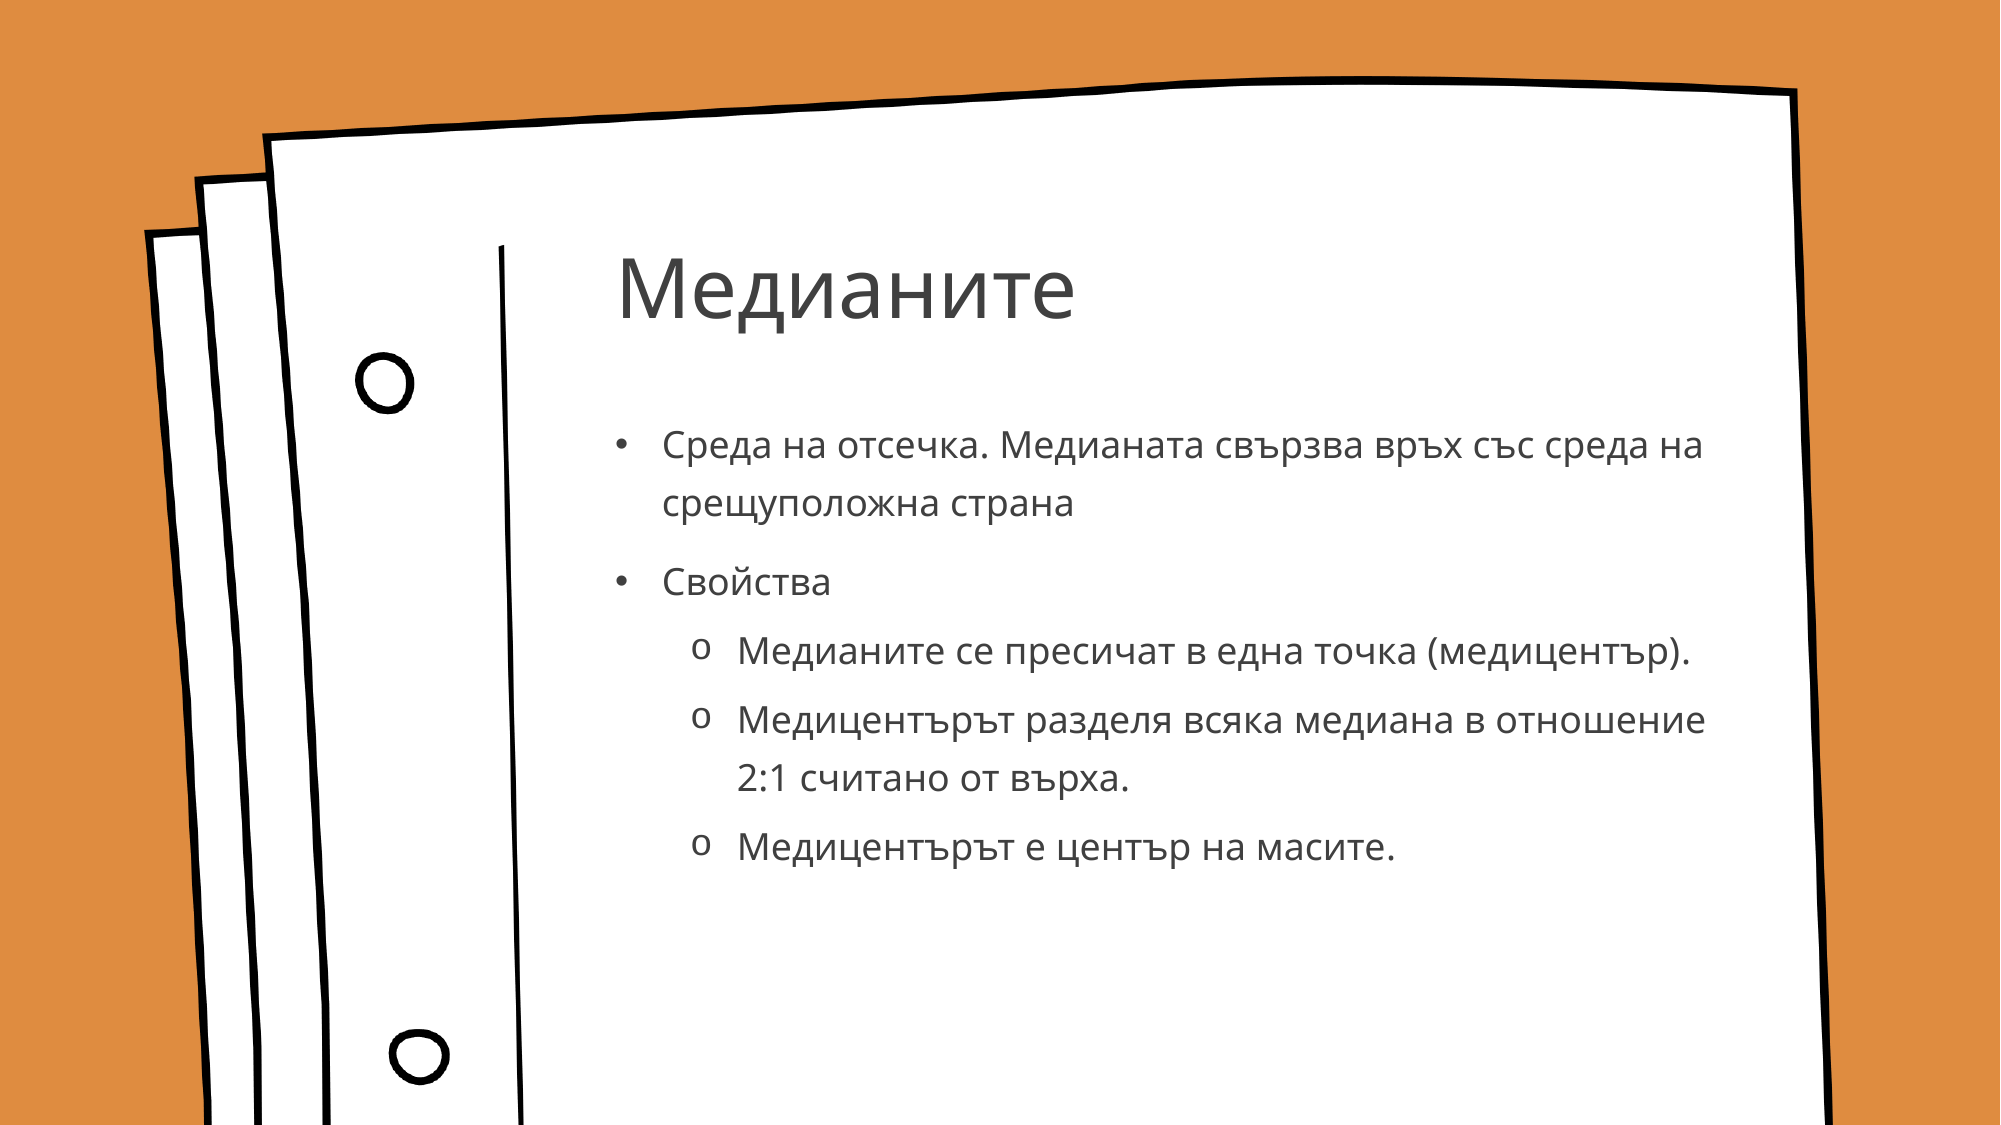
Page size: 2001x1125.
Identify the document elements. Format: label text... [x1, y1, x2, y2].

title Медианите [600, 239, 1725, 353]
picture [144, 76, 1855, 1125]
list Среда на отсечка. Медианата свързва връх със среда на срещуположна страна Свойства Медианите се пресичат в една точка (медицентър). Медицентърът разделя всяка медиана в отношение 2:1 считано от върха. Медицентърът е център на масите. [600, 400, 1725, 1048]
